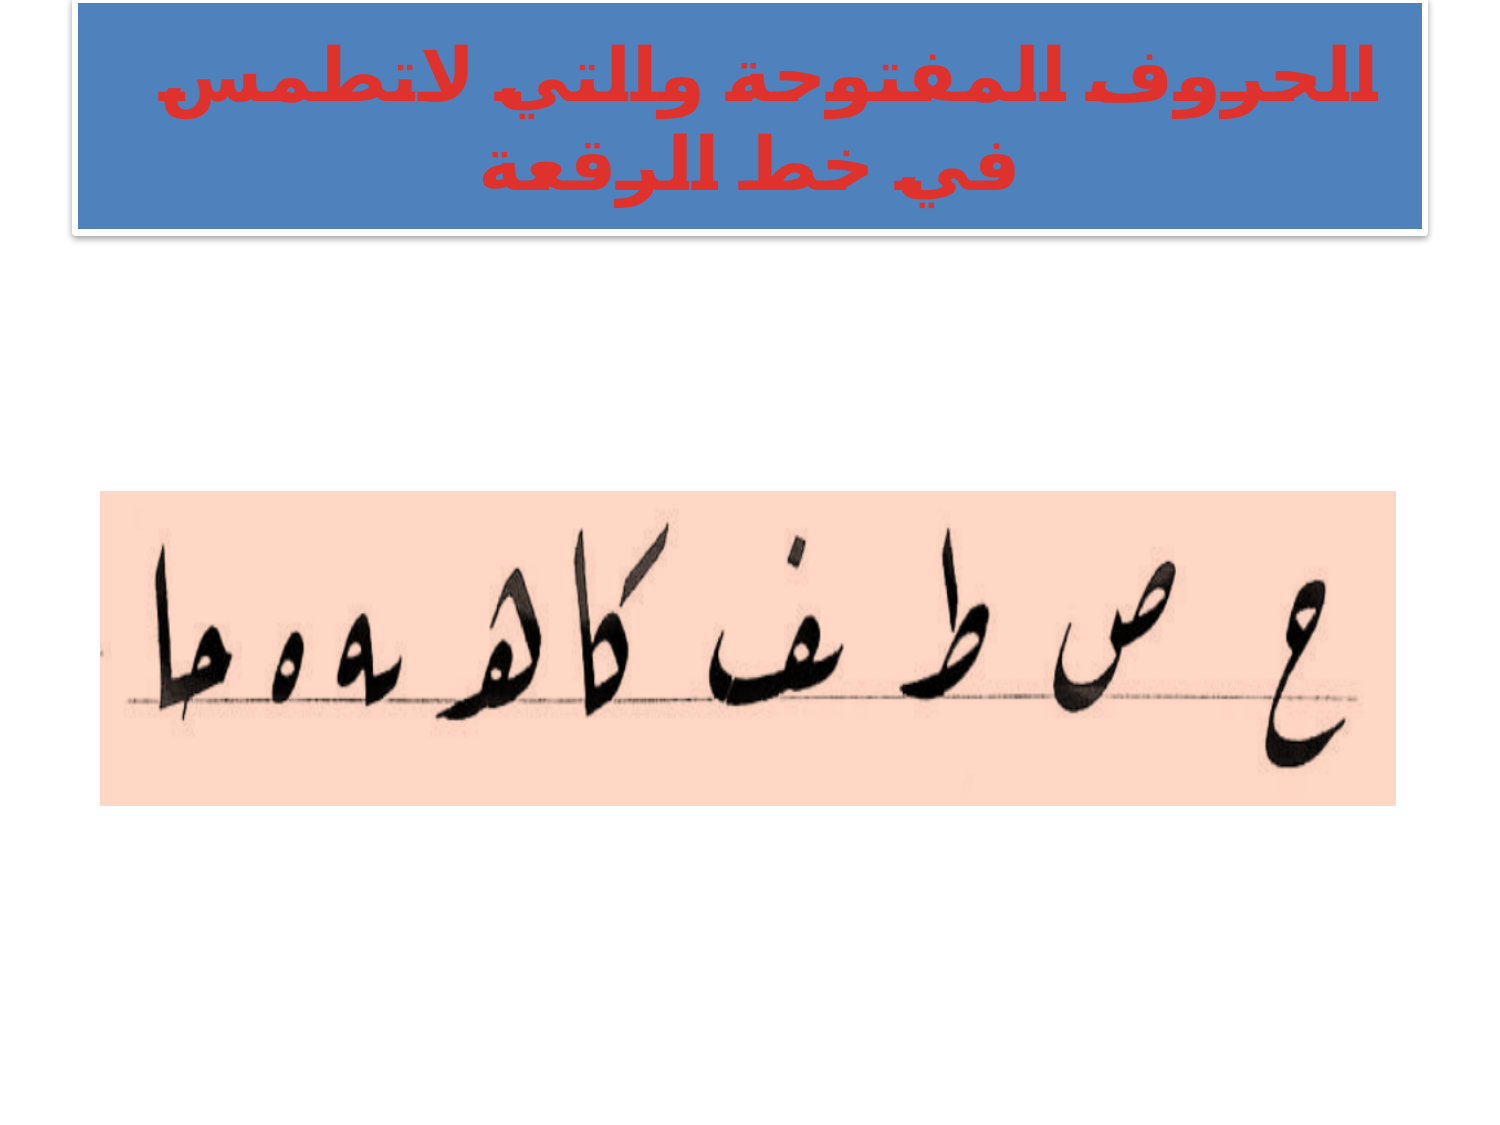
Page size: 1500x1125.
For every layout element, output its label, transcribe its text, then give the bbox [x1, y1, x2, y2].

picture [100, 491, 1396, 806]
title الحروف المفتوحة والتي لاتطمس في خط الرقعة [72, 0, 1428, 236]
